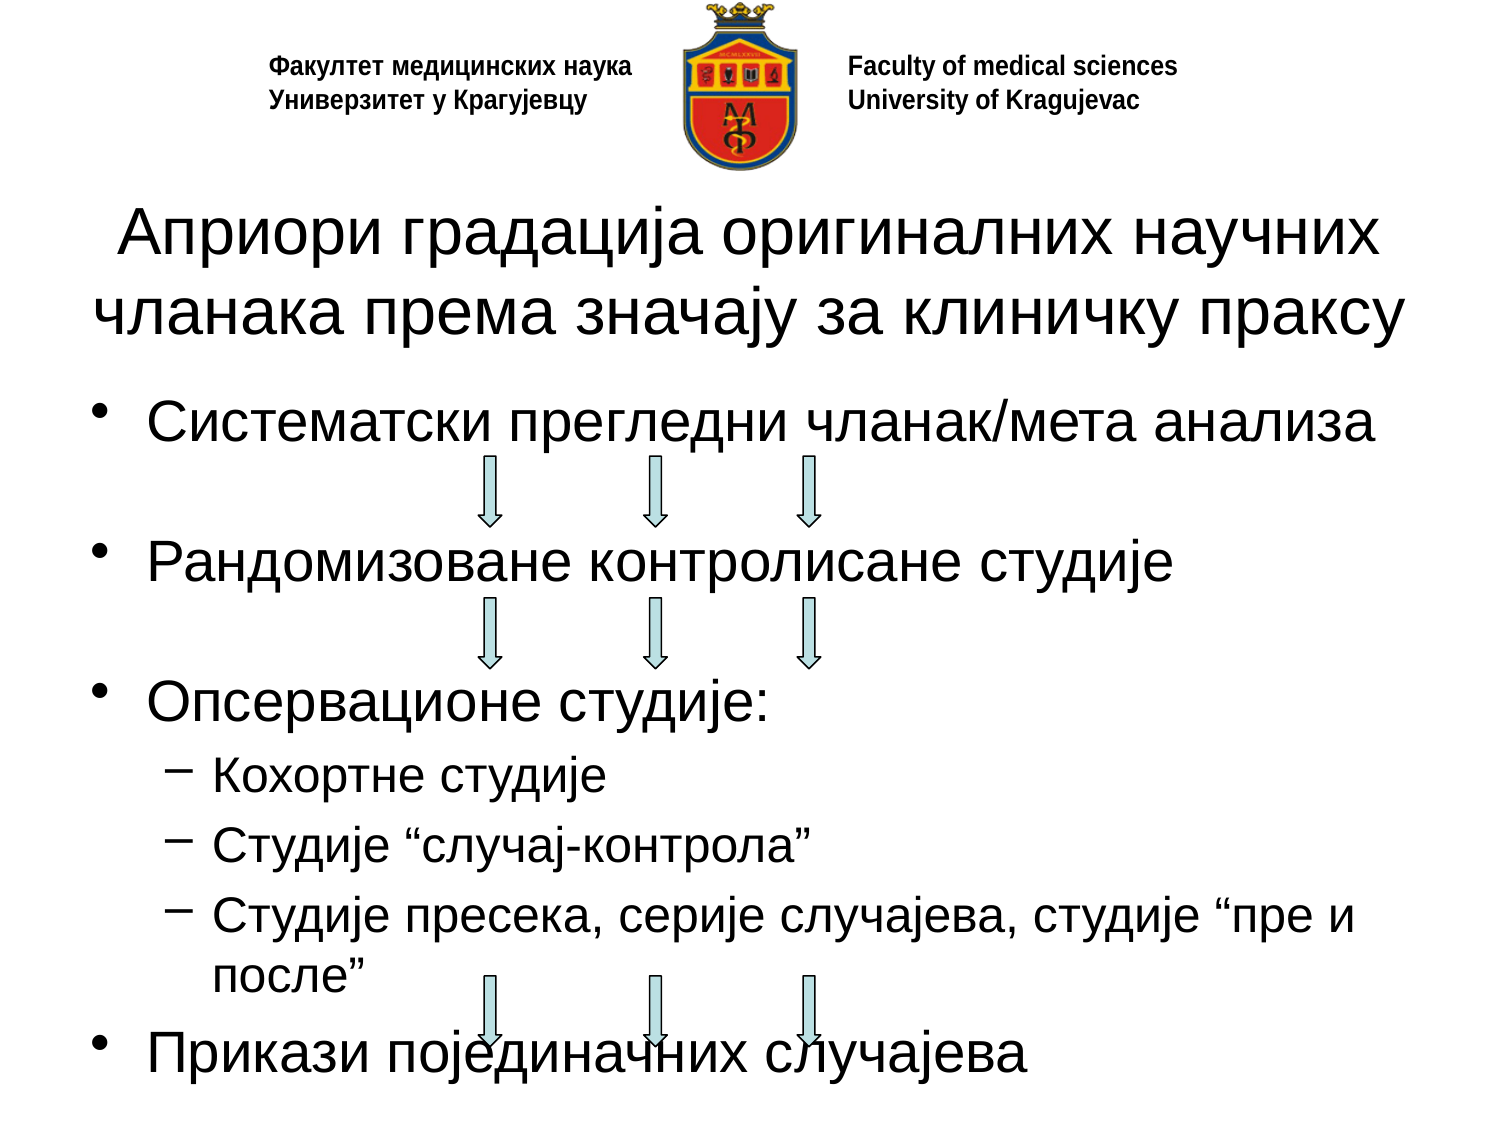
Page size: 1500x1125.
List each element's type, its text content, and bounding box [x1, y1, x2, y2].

text_box [478, 456, 502, 528]
text_box [643, 975, 668, 1047]
text_box [797, 456, 821, 528]
text_box [643, 456, 668, 528]
text_box [797, 597, 821, 669]
text_box [478, 597, 502, 669]
title Априори градација оригиналних научних чланака према значају за клиничку праксу [74, 173, 1426, 362]
list Систематски прегледни чланак/мета анализа Рандомизоване контролисане студије Опсервационе студије: Кохортне студије Студије “случај-контрола” Студије пресека, серије случајева, студије “пре и после” Прикази појединачних случајева [74, 374, 1426, 1118]
text_box [643, 597, 668, 669]
text_box [478, 975, 502, 1047]
text_box [797, 975, 821, 1047]
